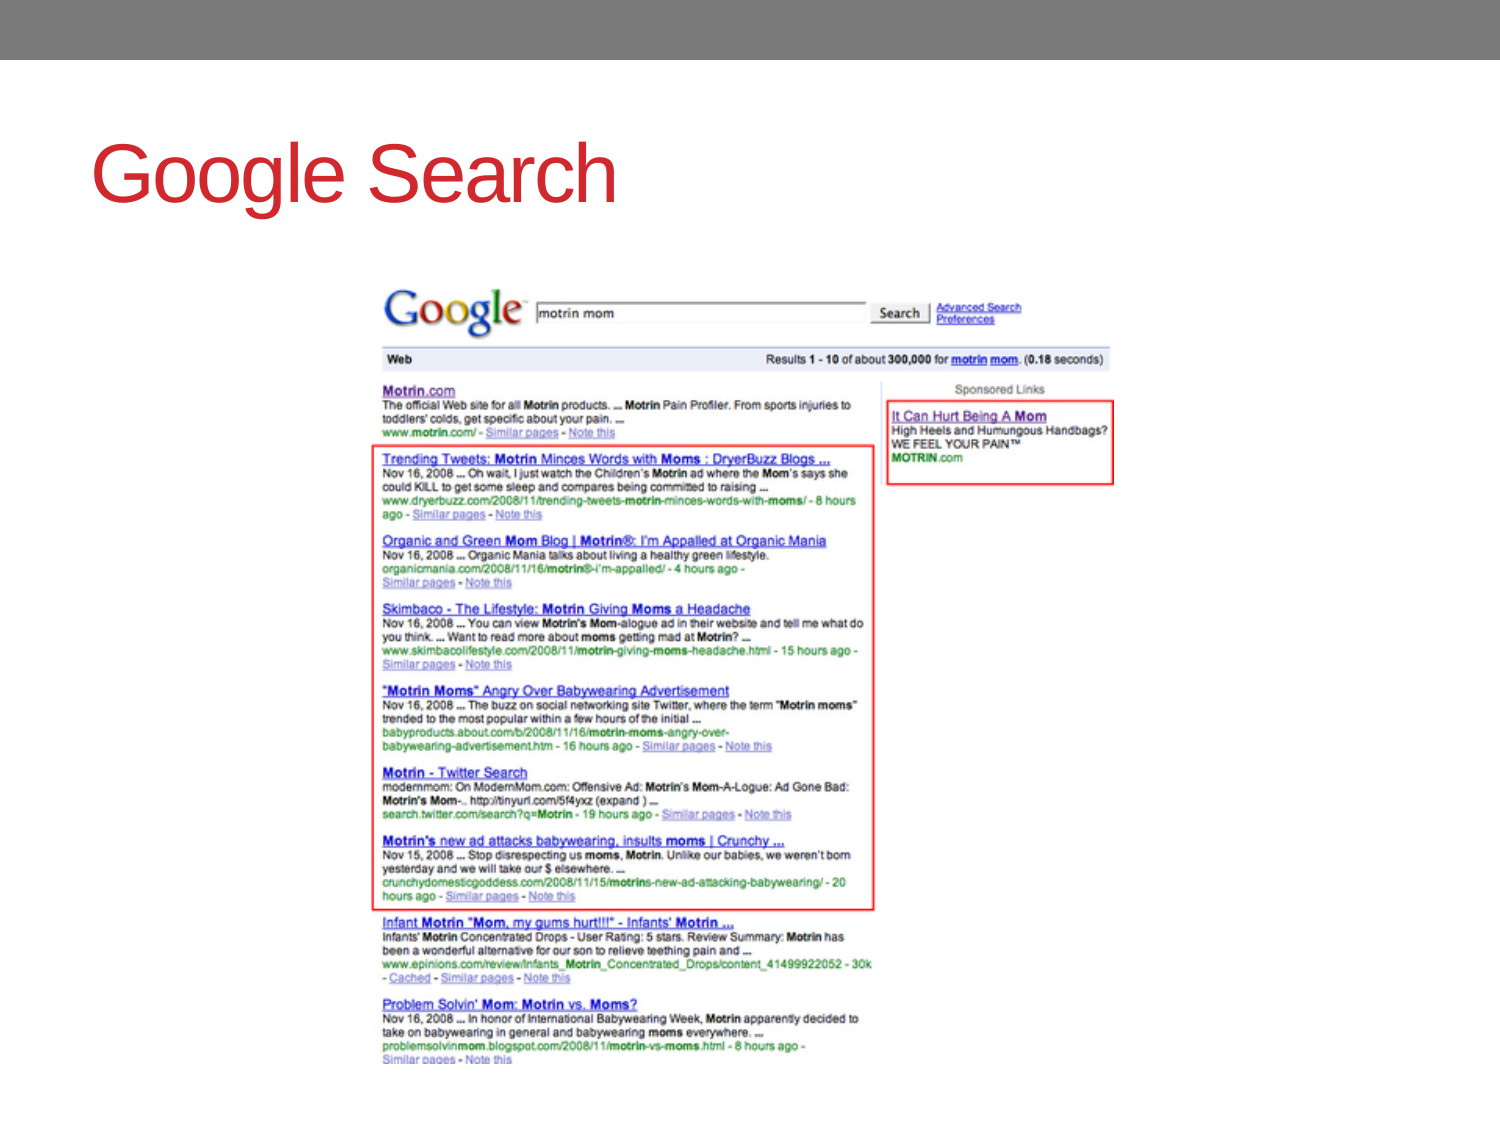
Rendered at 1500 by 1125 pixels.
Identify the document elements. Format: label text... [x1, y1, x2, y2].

title Google Search [75, 87, 1425, 250]
picture [371, 280, 1115, 1064]
